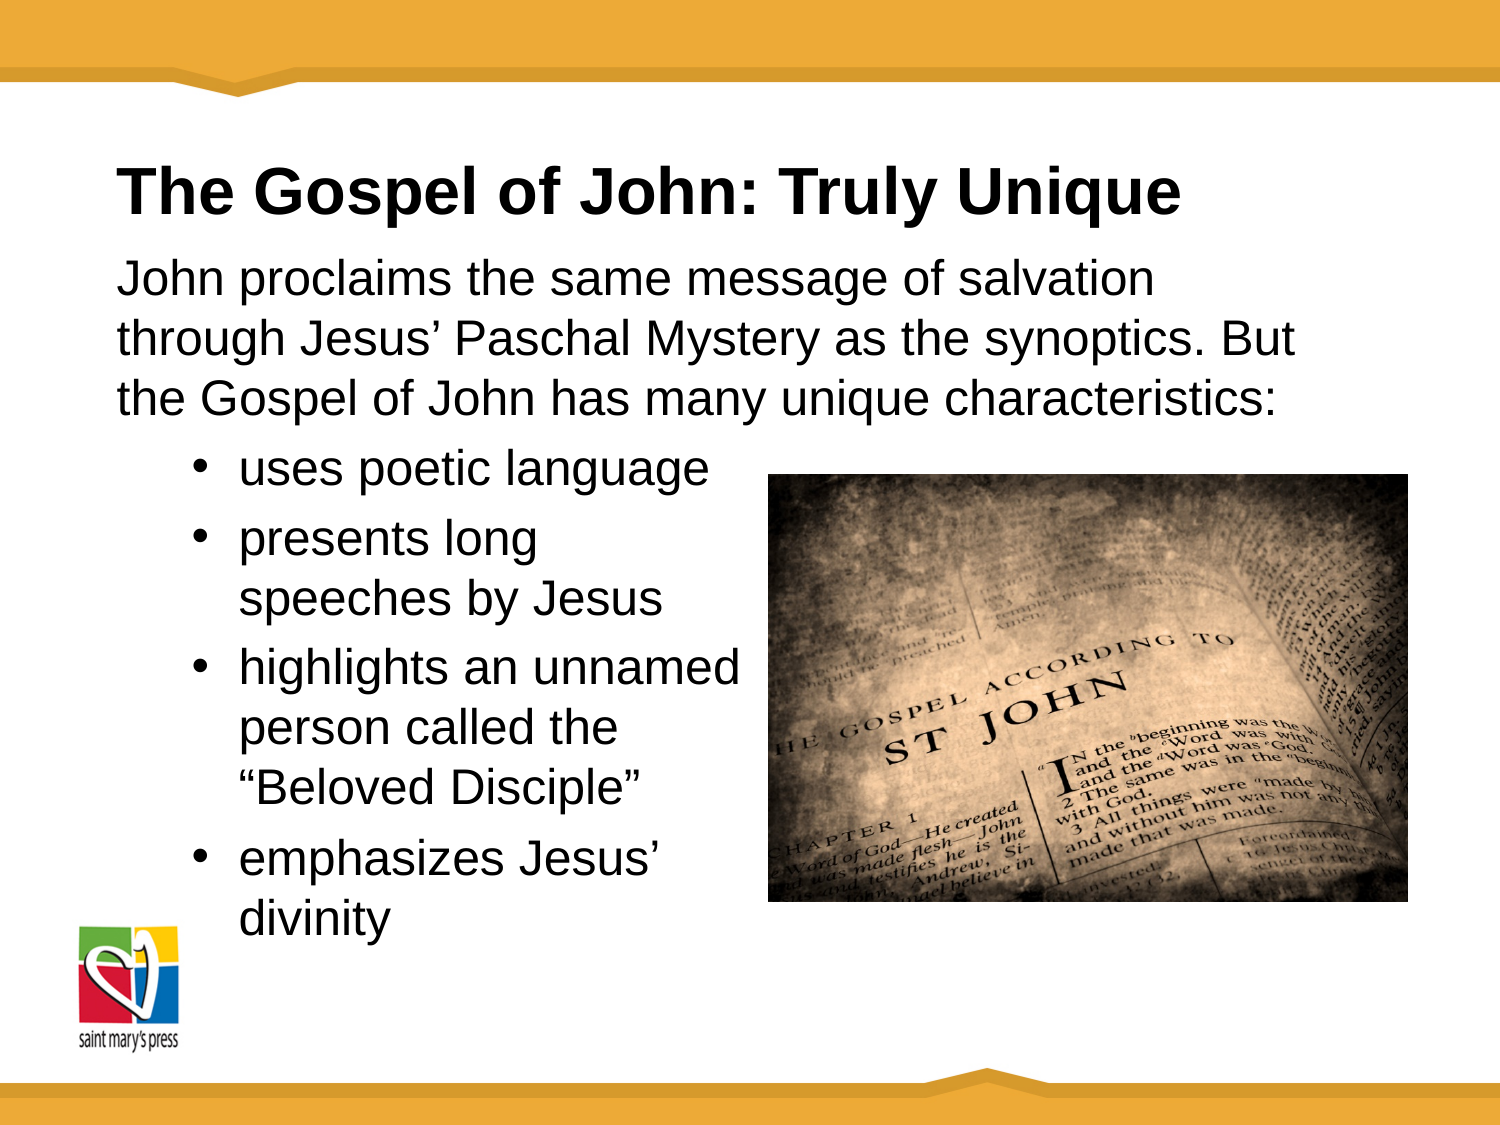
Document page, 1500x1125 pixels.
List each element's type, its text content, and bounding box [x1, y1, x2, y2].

list John proclaims the same message of salvation through Jesus’ Paschal Mystery as the synoptics. But the Gospel of John has many unique characteristics: uses poetic language presents long speeches by Jesus highlights an unnamed person called the “Beloved Disciple” emphasizes Jesus’ divinity [101, 237, 1327, 1006]
title The Gospel of John: Truly Unique [101, 125, 1490, 250]
picture [0, 0, 1500, 1125]
